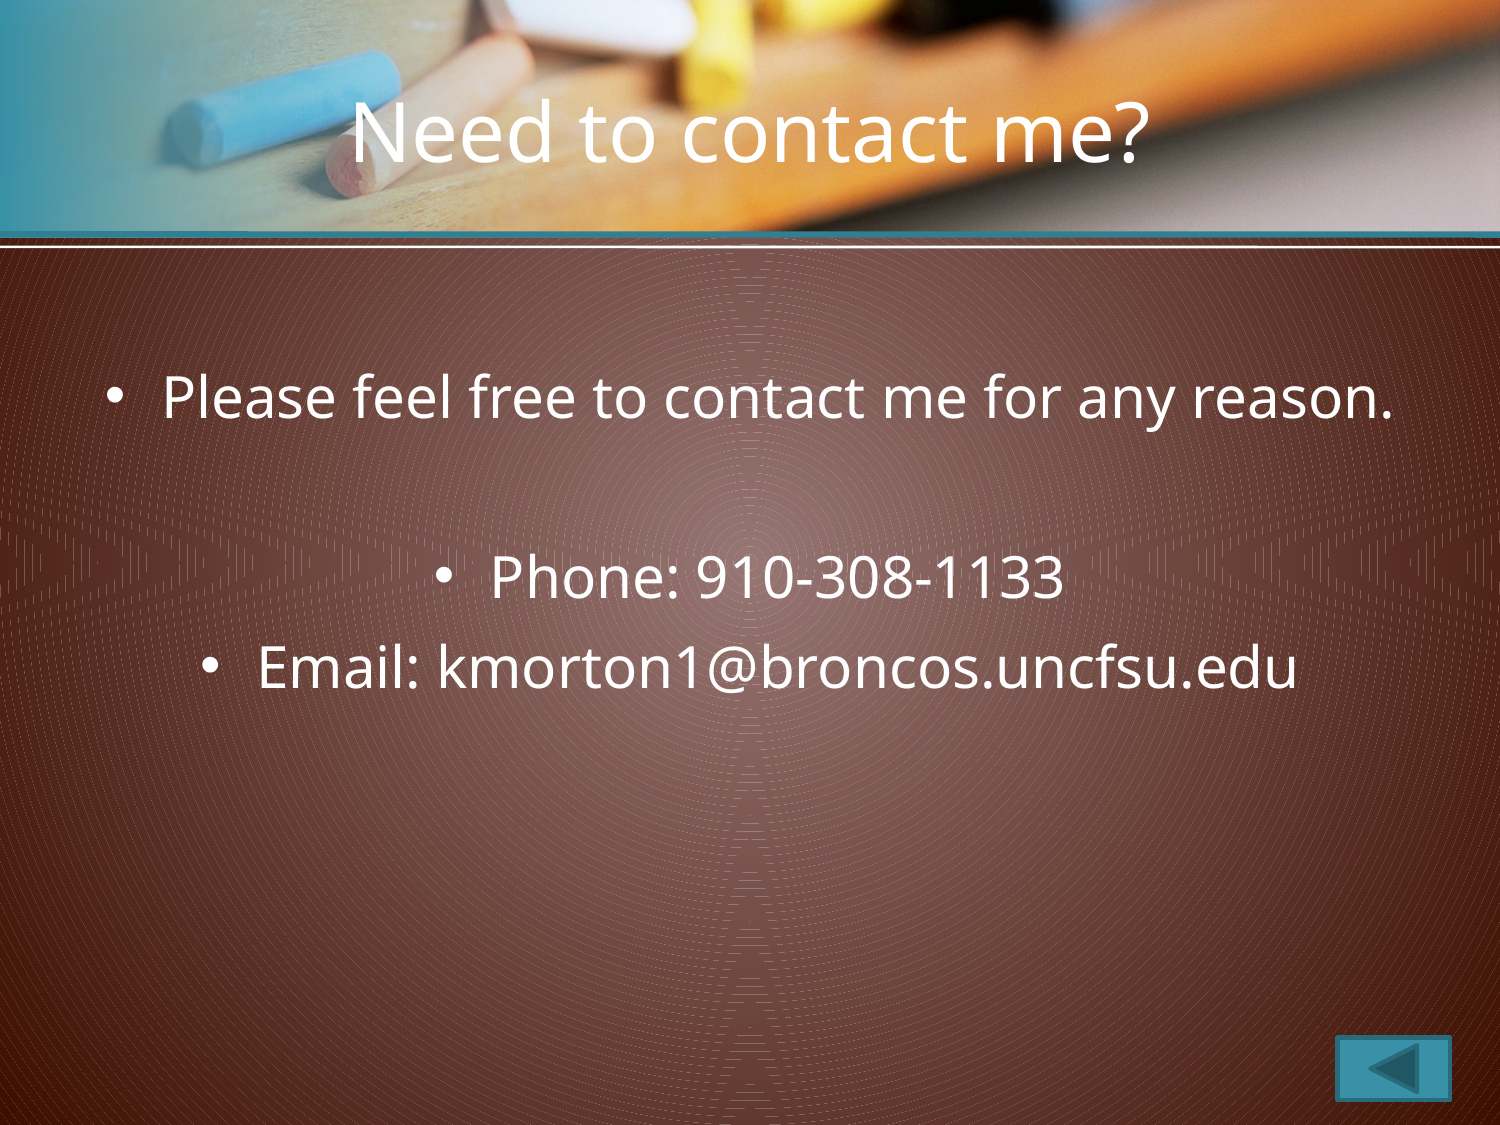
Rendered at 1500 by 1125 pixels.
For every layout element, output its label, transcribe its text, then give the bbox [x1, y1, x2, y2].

text_box [1335, 1035, 1452, 1102]
list Please feel free to contact me for any reason. Phone: 910-308-1133 Email: kmorton1@broncos.uncfsu.edu [75, 262, 1425, 1005]
picture [663, 0, 1500, 231]
title Need to contact me? [75, 24, 1425, 233]
